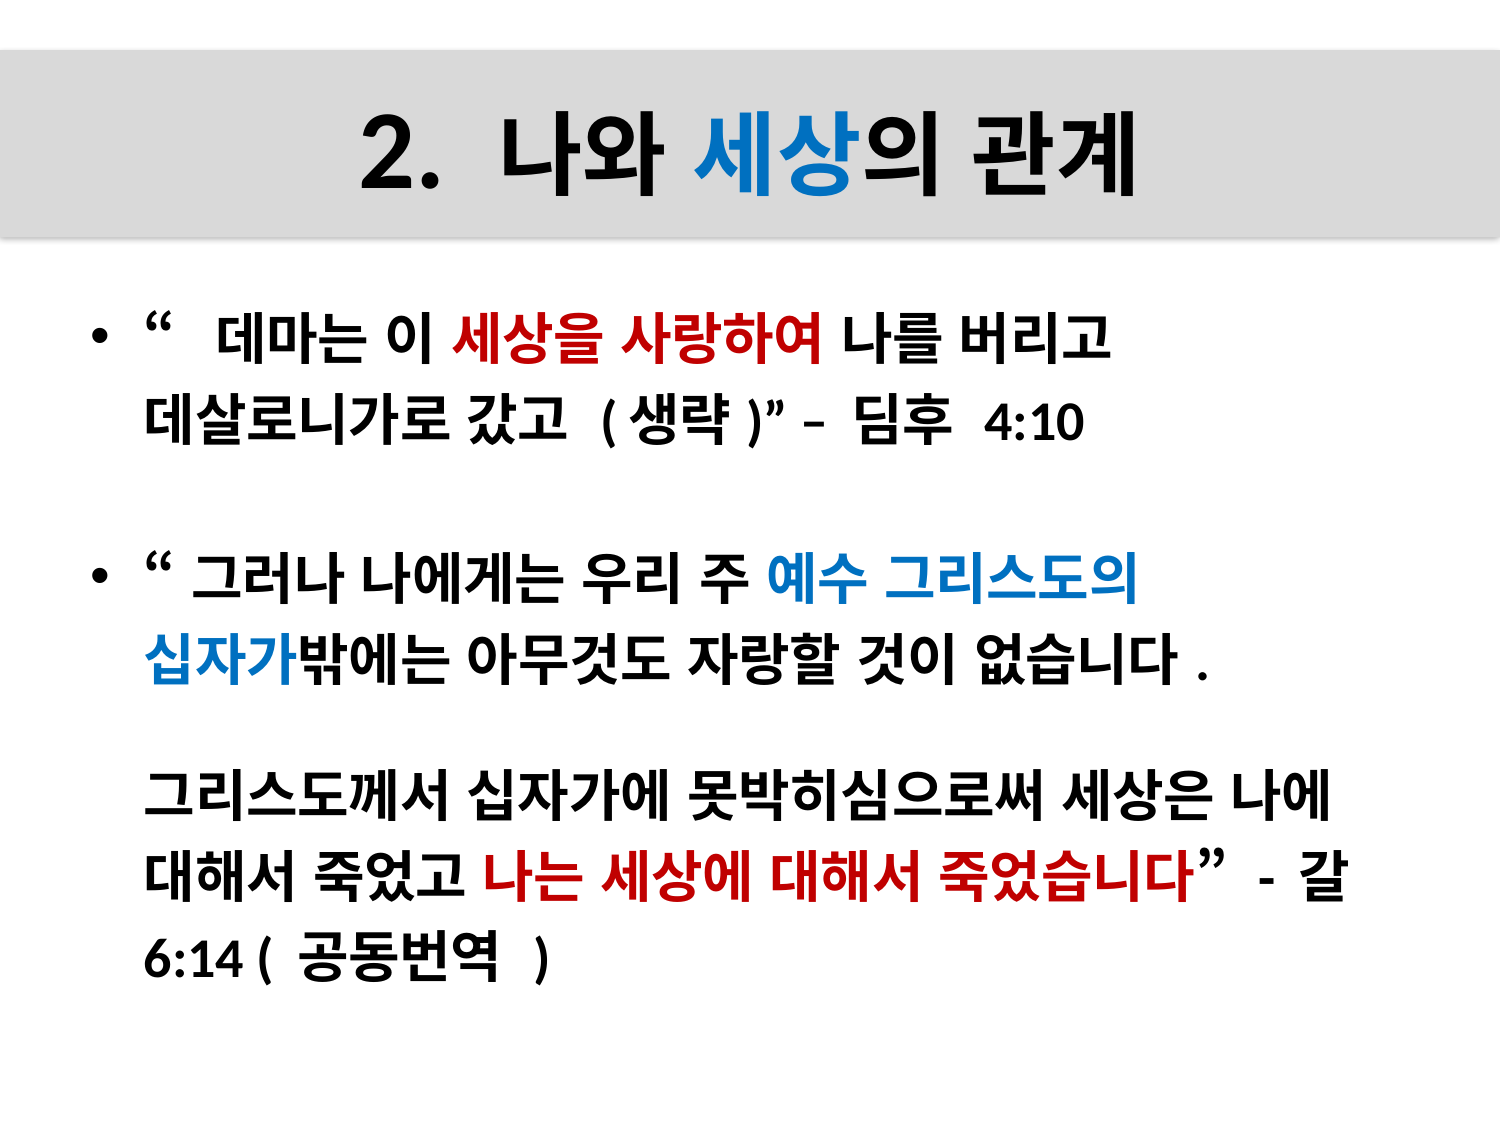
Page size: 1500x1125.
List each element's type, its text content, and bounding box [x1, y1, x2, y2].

list “데마는 이 세상을 사랑하여 나를 버리고 데살로니가로 갔고 (생략)” – 딤후 4:10 “그러나 나에게는 우리 주 예수 그리스도의 십자가밖에는 아무것도 자랑할 것이 없습니다. 그리스도께서 십자가에 못박히심으로써 세상은 나에 대해서 죽었고 나는 세상에 대해서 죽었습니다” - 갈 6:14 ( 공동번역 ) [75, 287, 1450, 1005]
title 2. 나와 세상의 관계 [0, 49, 1500, 238]
